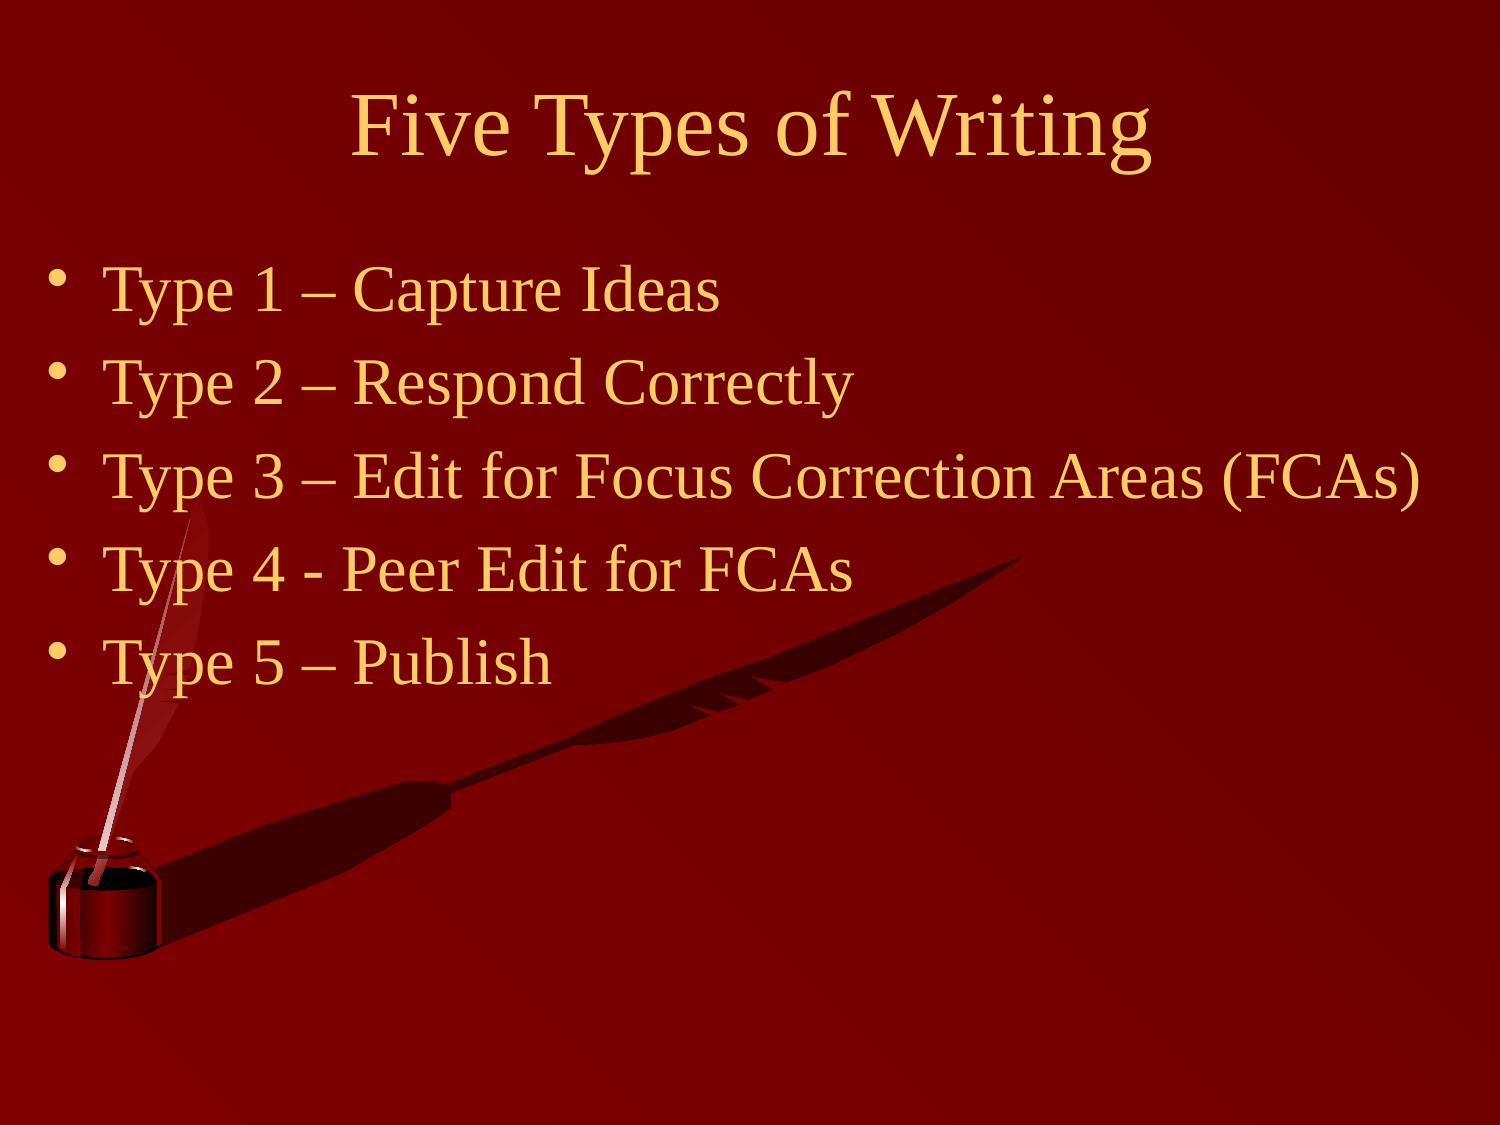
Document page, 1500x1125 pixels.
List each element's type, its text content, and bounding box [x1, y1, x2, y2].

list Type 1 – Capture Ideas Type 2 – Respond Correctly Type 3 – Edit for Focus Correction Areas (FCAs) Type 4 - Peer Edit for FCAs Type 5 – Publish [30, 237, 1472, 1022]
title Five Types of Writing [29, 19, 1475, 219]
